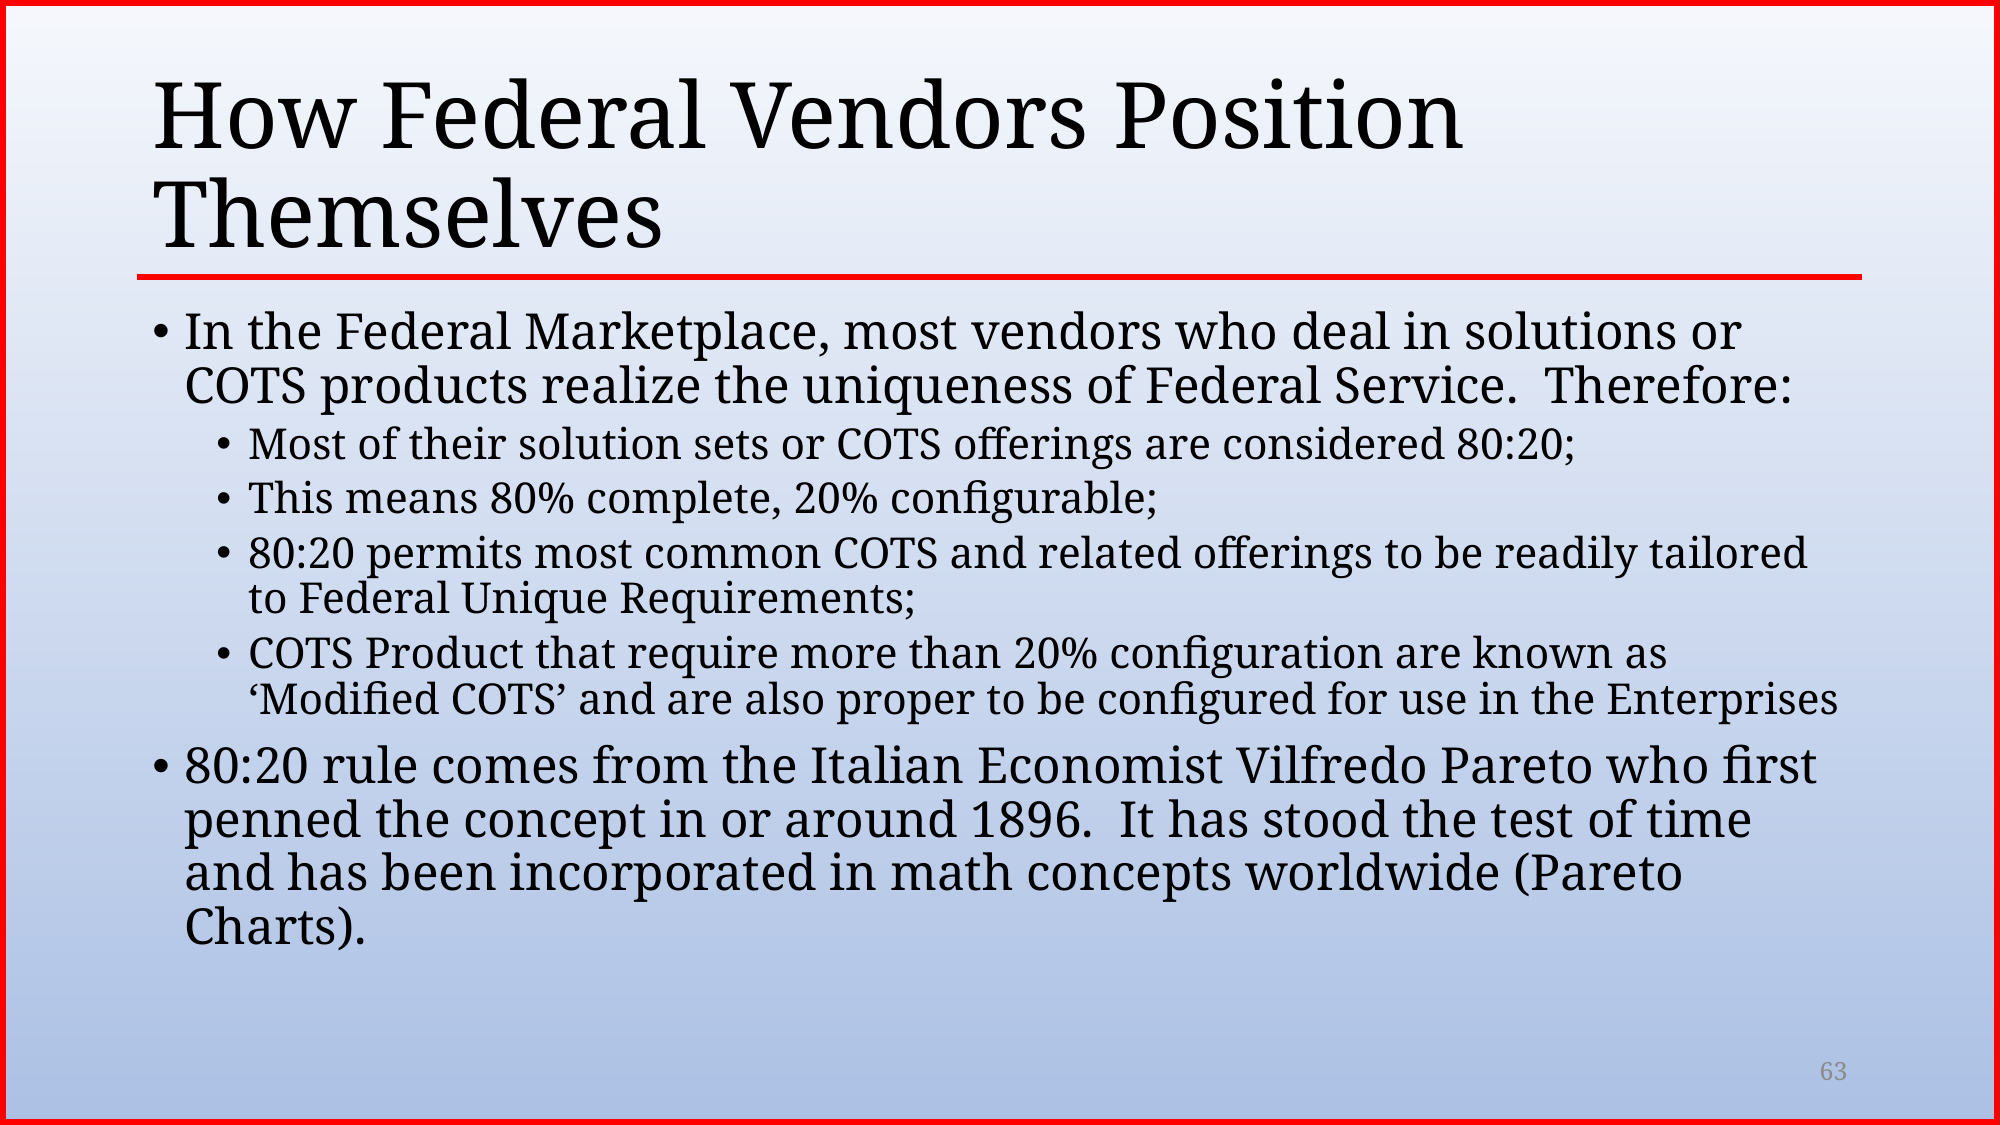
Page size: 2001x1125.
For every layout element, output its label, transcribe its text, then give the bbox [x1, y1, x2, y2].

title How Federal Vendors Position Themselves [137, 59, 1863, 278]
slide_number 63 [1412, 1042, 1863, 1103]
list In the Federal Marketplace, most vendors who deal in solutions or COTS products realize the uniqueness of Federal Service. Therefore: Most of their solution sets or COTS offerings are considered 80:20; This means 80% complete, 20% configurable; 80:20 permits most common COTS and related offerings to be readily tailored to Federal Unique Requirements; COTS Product that require more than 20% configuration are known as ‘Modified COTS’ and are also proper to be configured for use in the Enterprises 80:20 rule comes from the Italian Economist Vilfredo Pareto who first penned the concept in or around 1896. It has stood the test of time and has been incorporated in math concepts worldwide (Pareto Charts). [137, 299, 1863, 1014]
